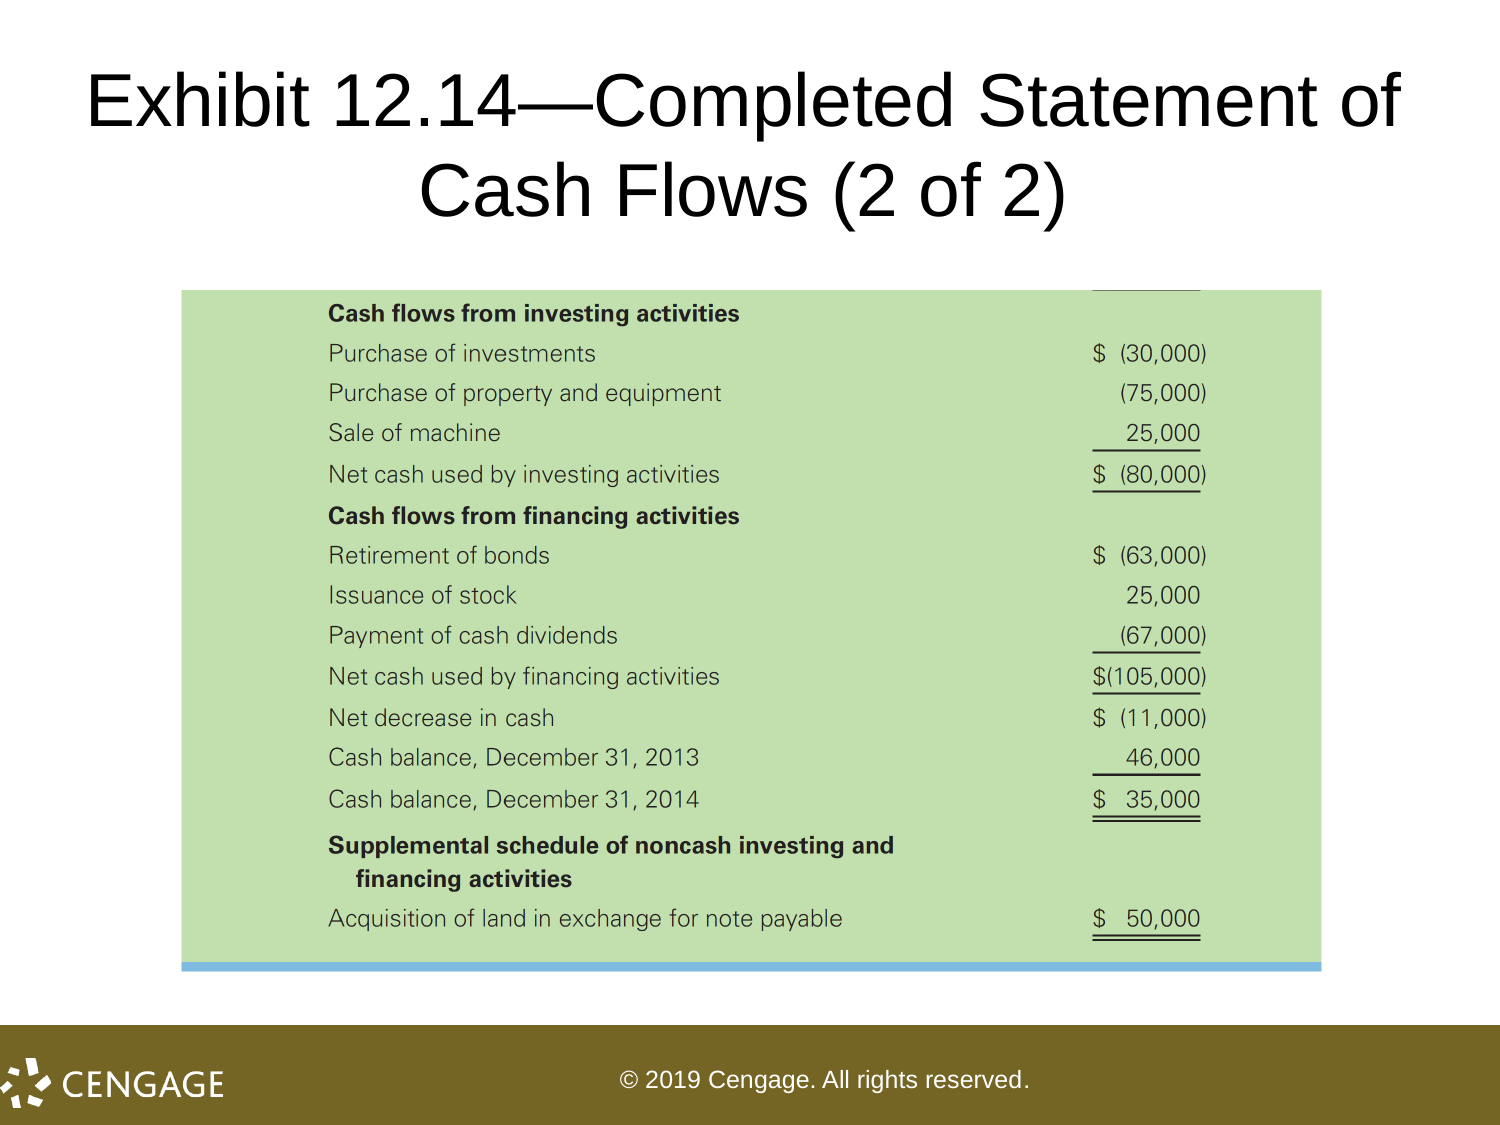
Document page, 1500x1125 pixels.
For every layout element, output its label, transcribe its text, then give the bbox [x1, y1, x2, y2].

picture [0, 1058, 223, 1108]
title Exhibit 12.14—Completed Statement of Cash Flows (2 of 2) [19, 41, 1469, 241]
picture [176, 290, 1324, 975]
